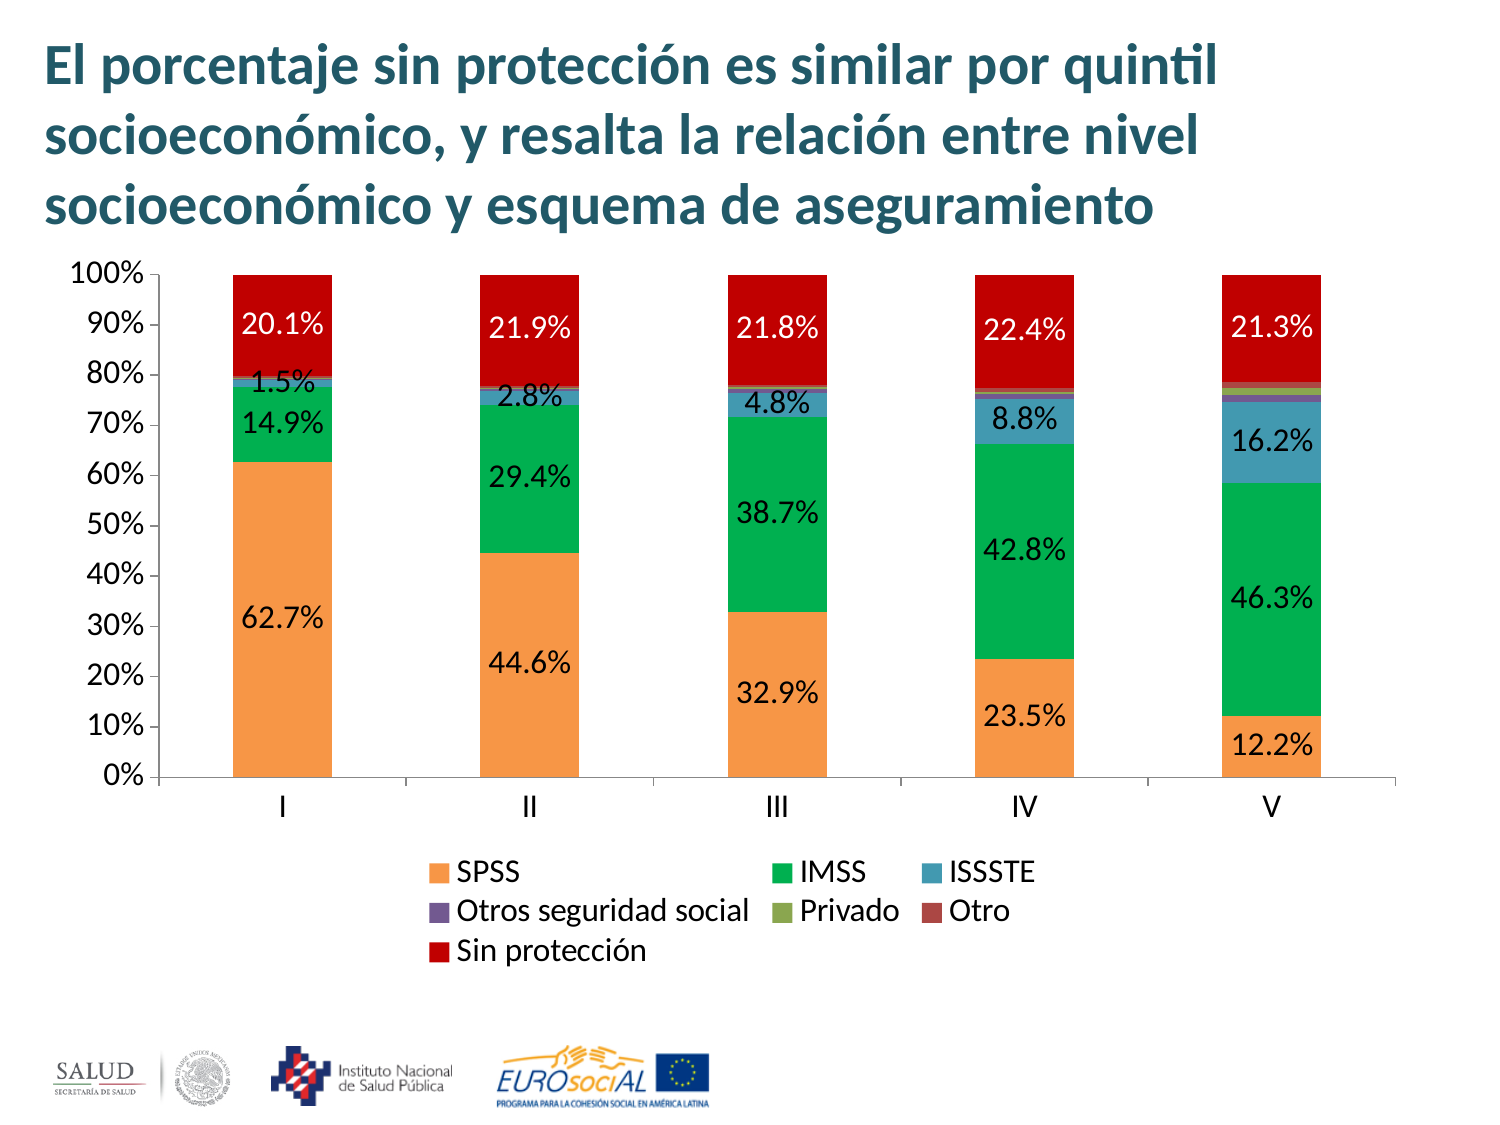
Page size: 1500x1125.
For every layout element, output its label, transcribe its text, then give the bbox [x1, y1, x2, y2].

picture [53, 1041, 231, 1112]
chart [41, 243, 1424, 976]
picture [490, 1037, 715, 1116]
title El porcentaje sin protección es similar por quintil socioeconómico, y resalta la relación entre nivel socioeconómico y esquema de aseguramiento [29, 54, 1380, 209]
picture [271, 1046, 452, 1106]
